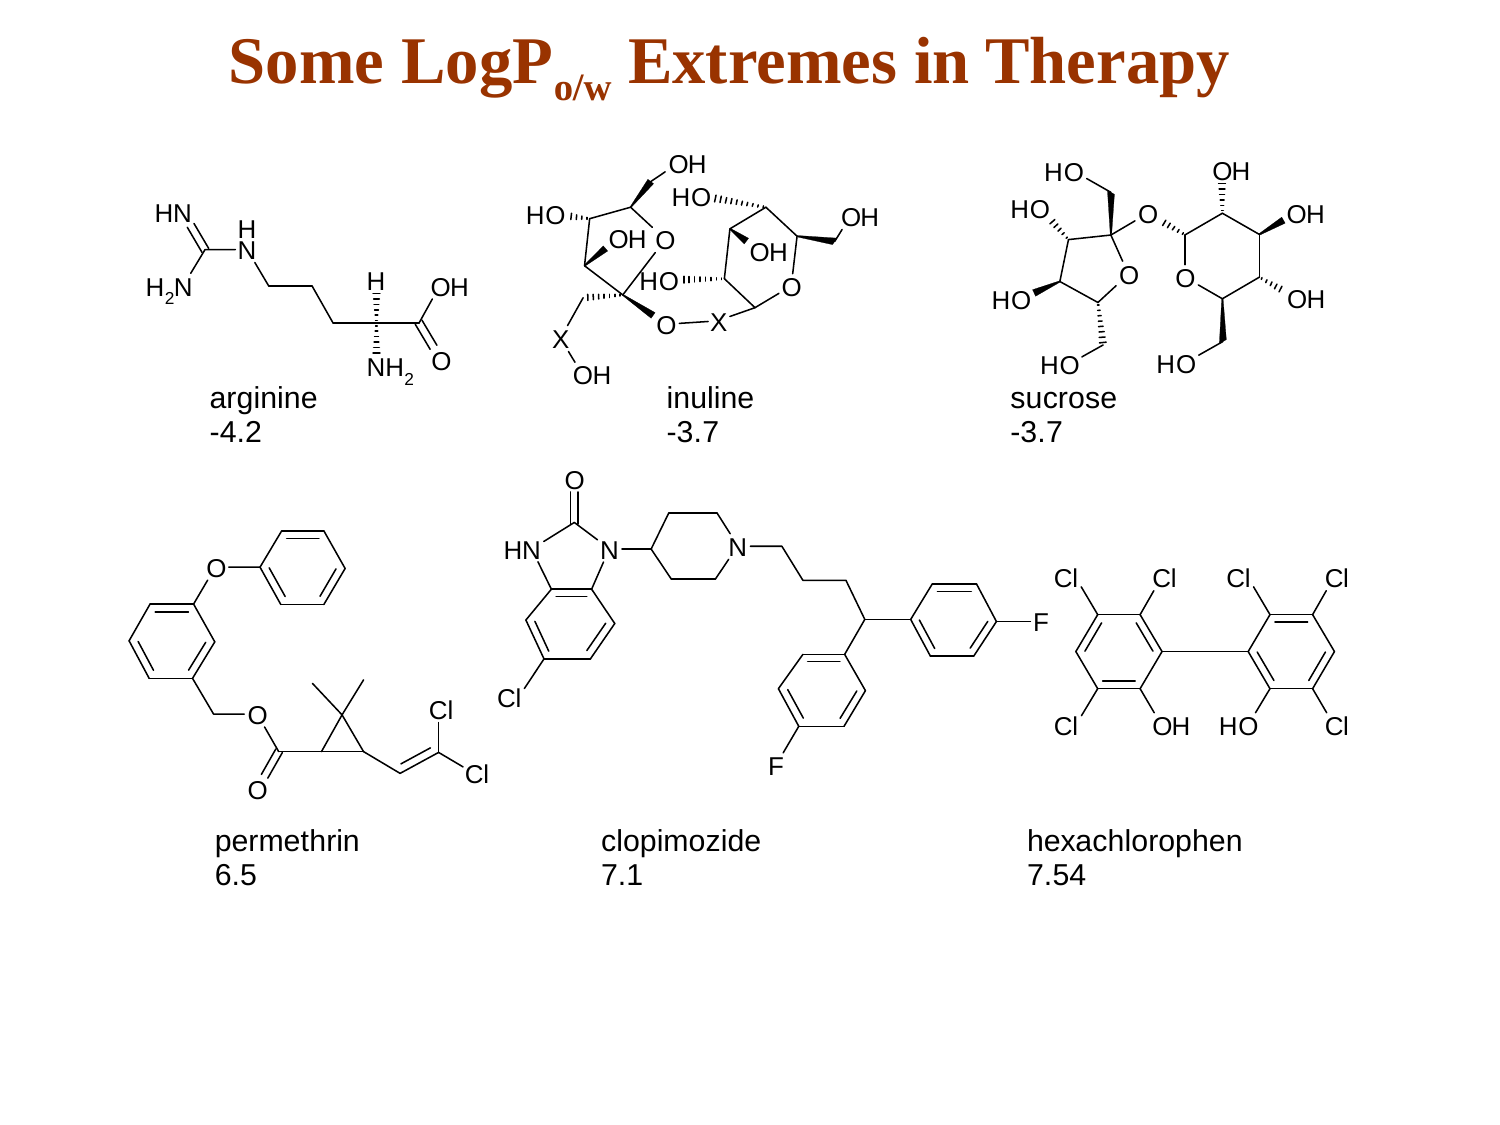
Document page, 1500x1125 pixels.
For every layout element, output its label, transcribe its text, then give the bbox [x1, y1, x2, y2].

title Some LogPo/w Extremes in Therapy [64, 9, 1396, 136]
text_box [116, 149, 1355, 898]
